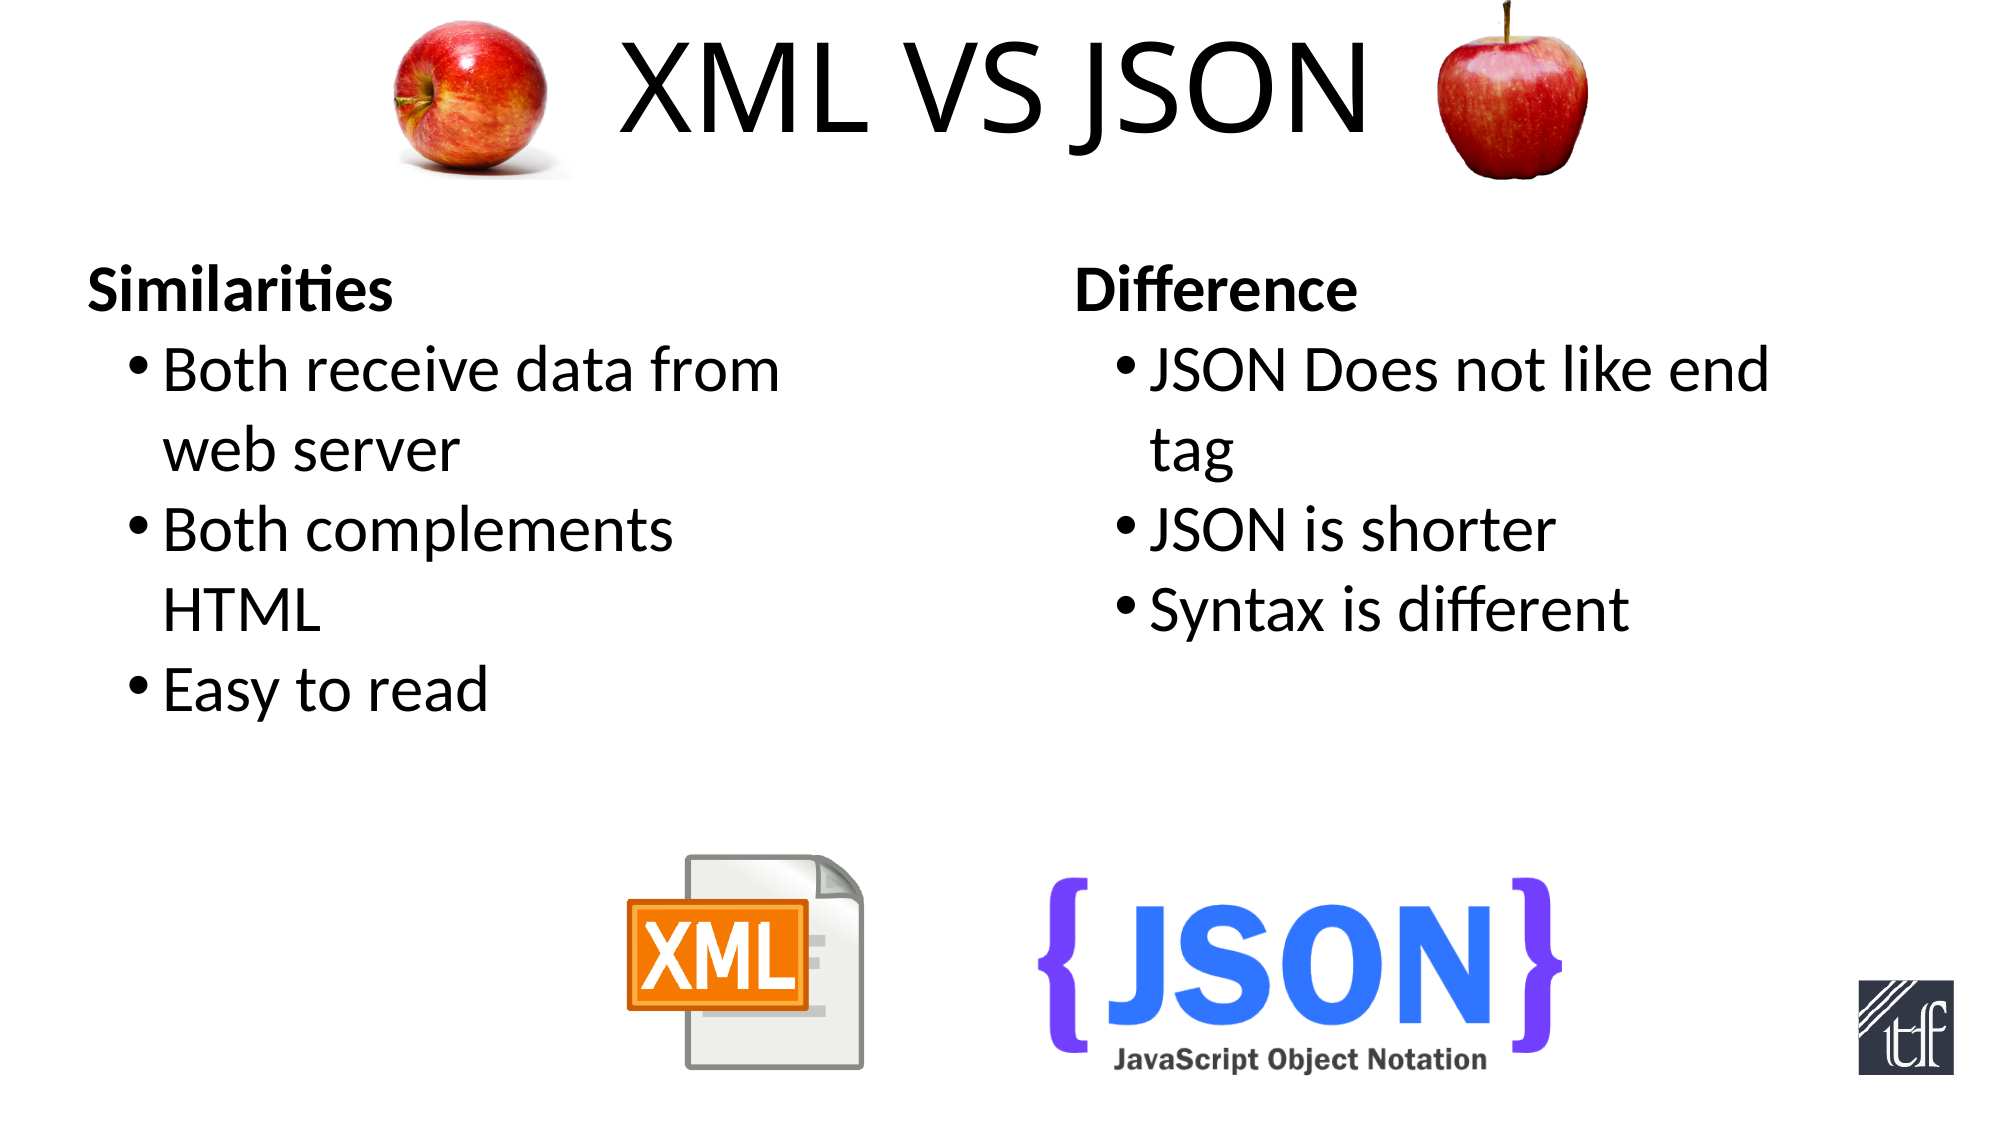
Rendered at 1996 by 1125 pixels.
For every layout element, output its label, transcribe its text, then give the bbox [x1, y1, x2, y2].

text_box Similarities Both receive data from web server Both complements HTML Easy to read [72, 237, 860, 732]
picture [372, 0, 572, 181]
text_box XML VS JSON [0, 0, 1996, 245]
picture [1847, 966, 1955, 1076]
picture [1022, 862, 1583, 1085]
picture [622, 849, 868, 1076]
picture [1434, 0, 1590, 182]
text_box Difference JSON Does not like end tag JSON is shorter Syntax is different [1060, 237, 1848, 652]
